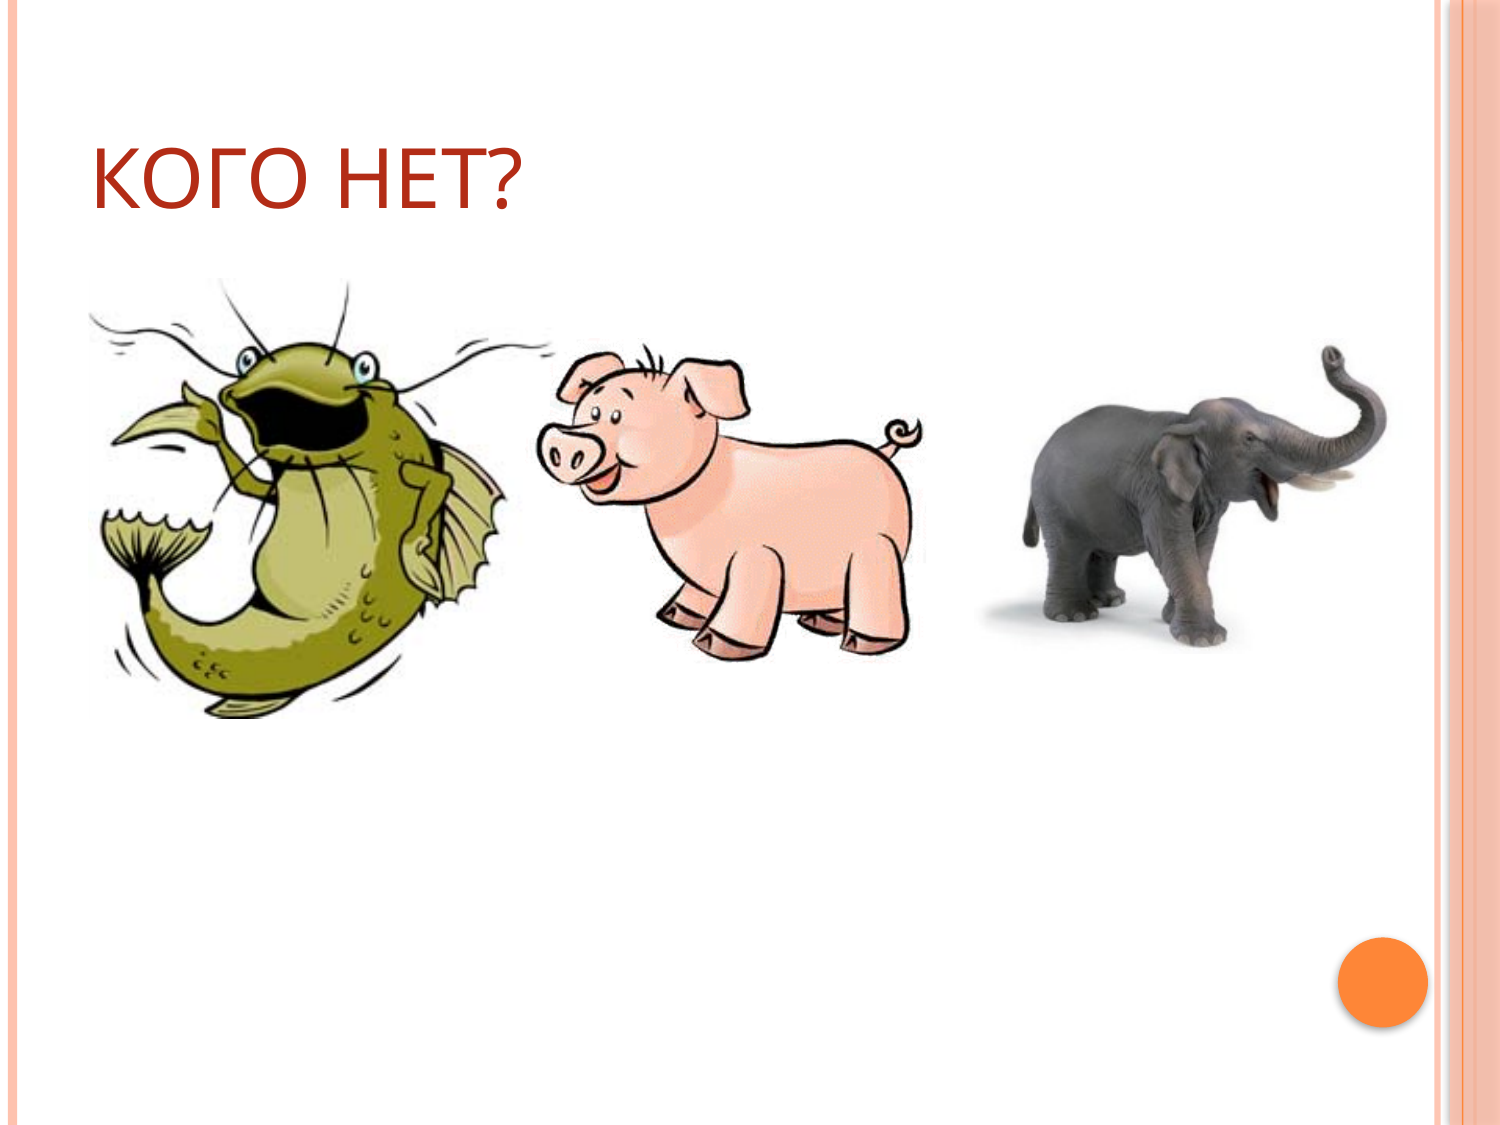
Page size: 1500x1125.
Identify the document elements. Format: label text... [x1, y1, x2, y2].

title Кого нет? [75, 45, 1300, 233]
picture [973, 337, 1413, 655]
picture [87, 278, 939, 719]
